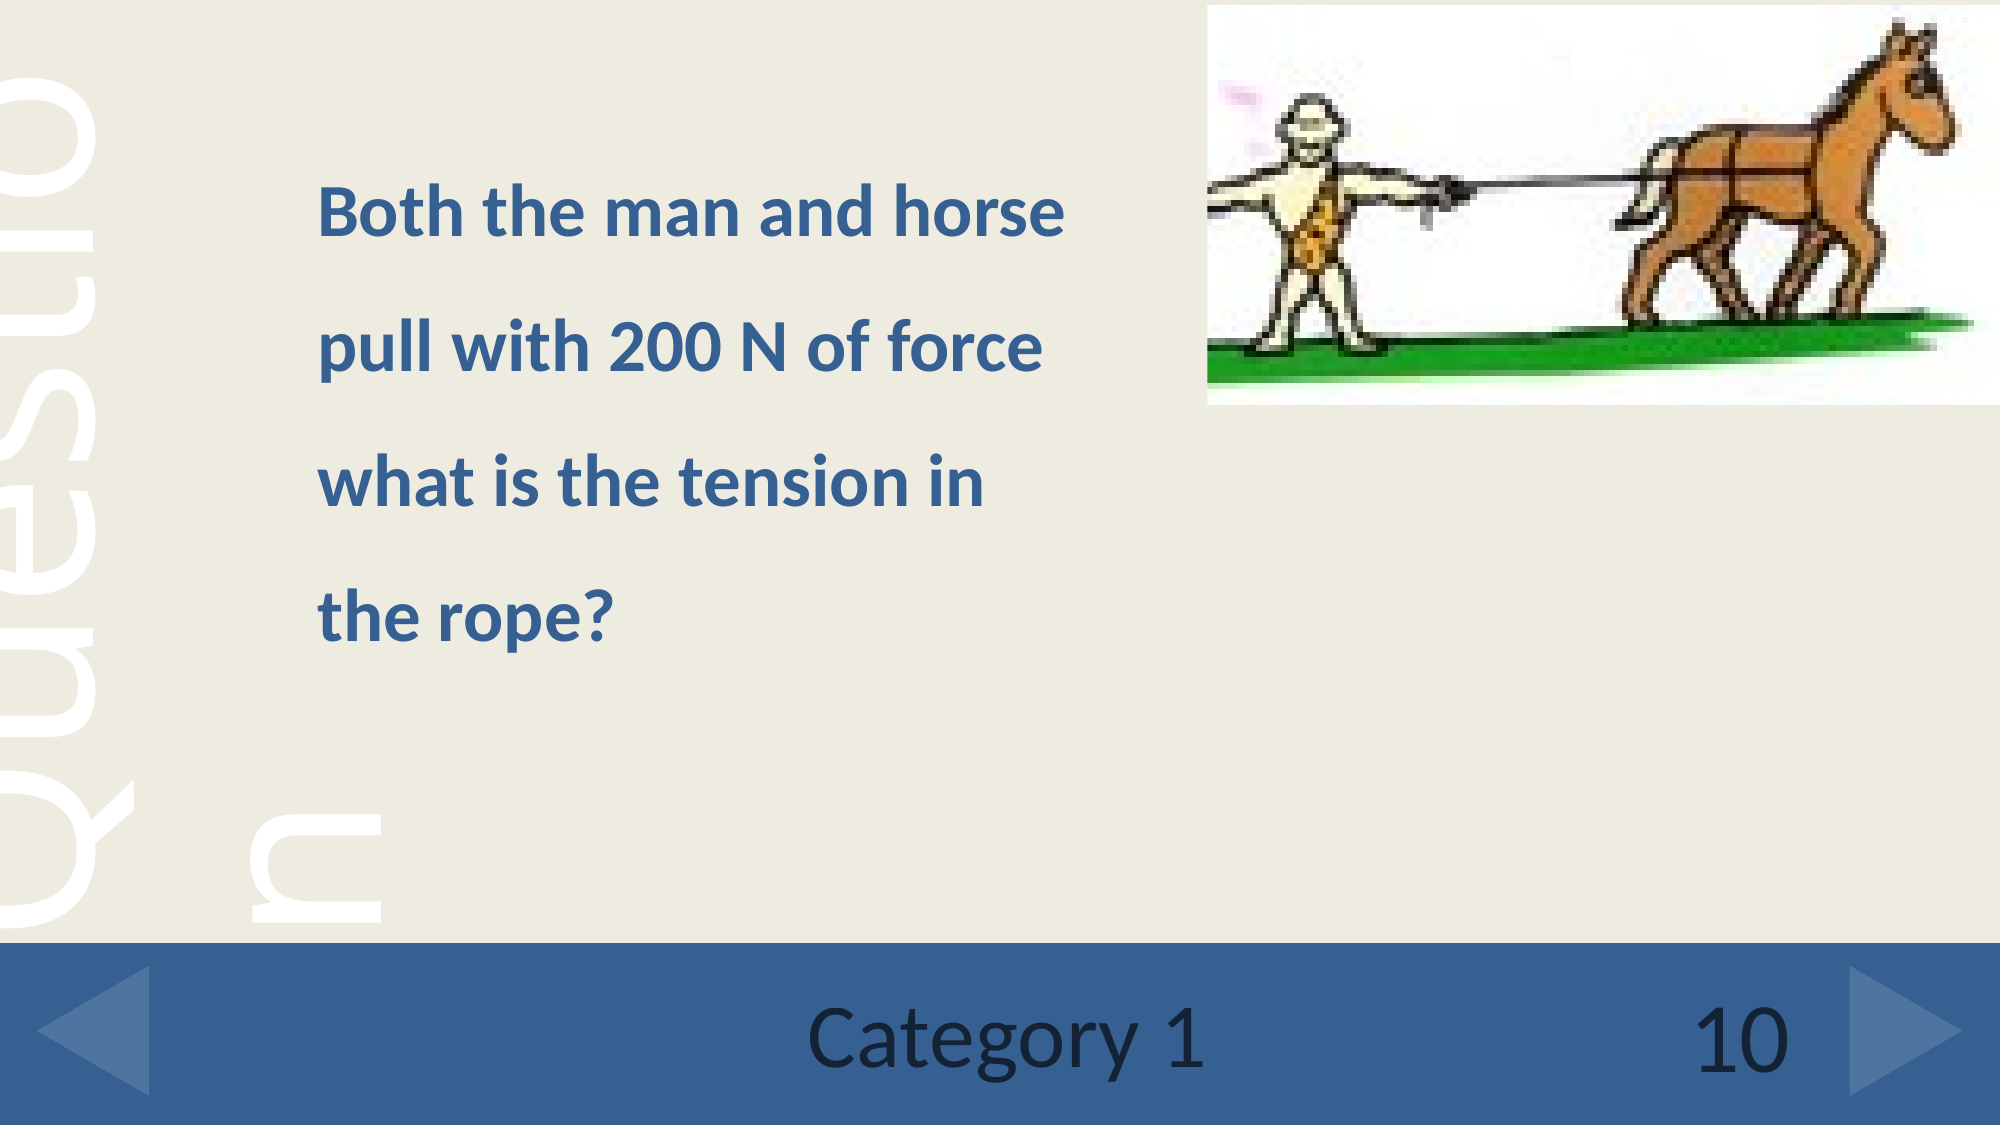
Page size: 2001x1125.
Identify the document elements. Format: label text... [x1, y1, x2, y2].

list Both the man and horse pull with 200 N of force what is the tension in the rope? [302, 96, 1105, 812]
picture [1206, 0, 2000, 405]
title Category 1 [107, 937, 1908, 1125]
